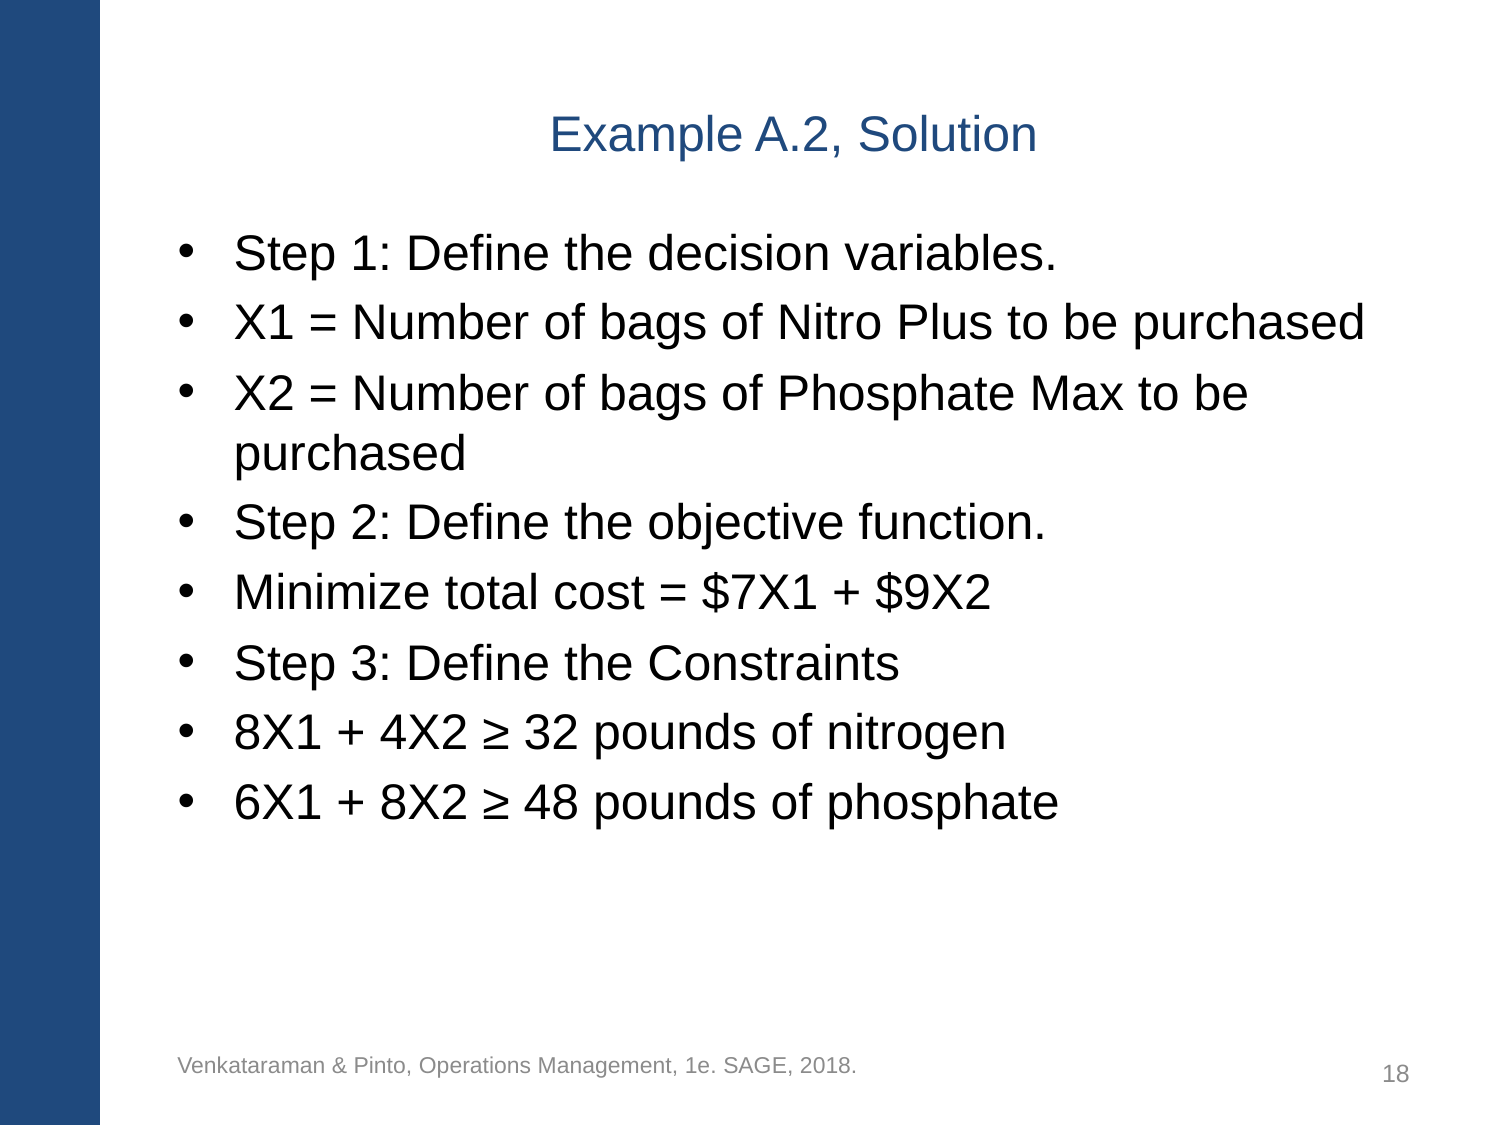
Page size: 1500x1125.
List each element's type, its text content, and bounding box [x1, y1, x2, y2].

list Step 1: Define the decision variables. X1 = Number of bags of Nitro Plus to be purchased X2 = Number of bags of Phosphate Max to be purchased Step 2: Define the objective function. Minimize total cost = $7X1 + $9X2 Step 3: Define the Constraints 8X1 + 4X2 ≥ 32 pounds of nitrogen 6X1 + 8X2 ≥ 48 pounds of phosphate [162, 212, 1425, 1025]
title Example A.2, Solution [162, 37, 1425, 212]
footer Venkataraman & Pinto, Operations Management, 1e. SAGE, 2018. [162, 1042, 1313, 1103]
slide_number 18 [1350, 1042, 1425, 1103]
